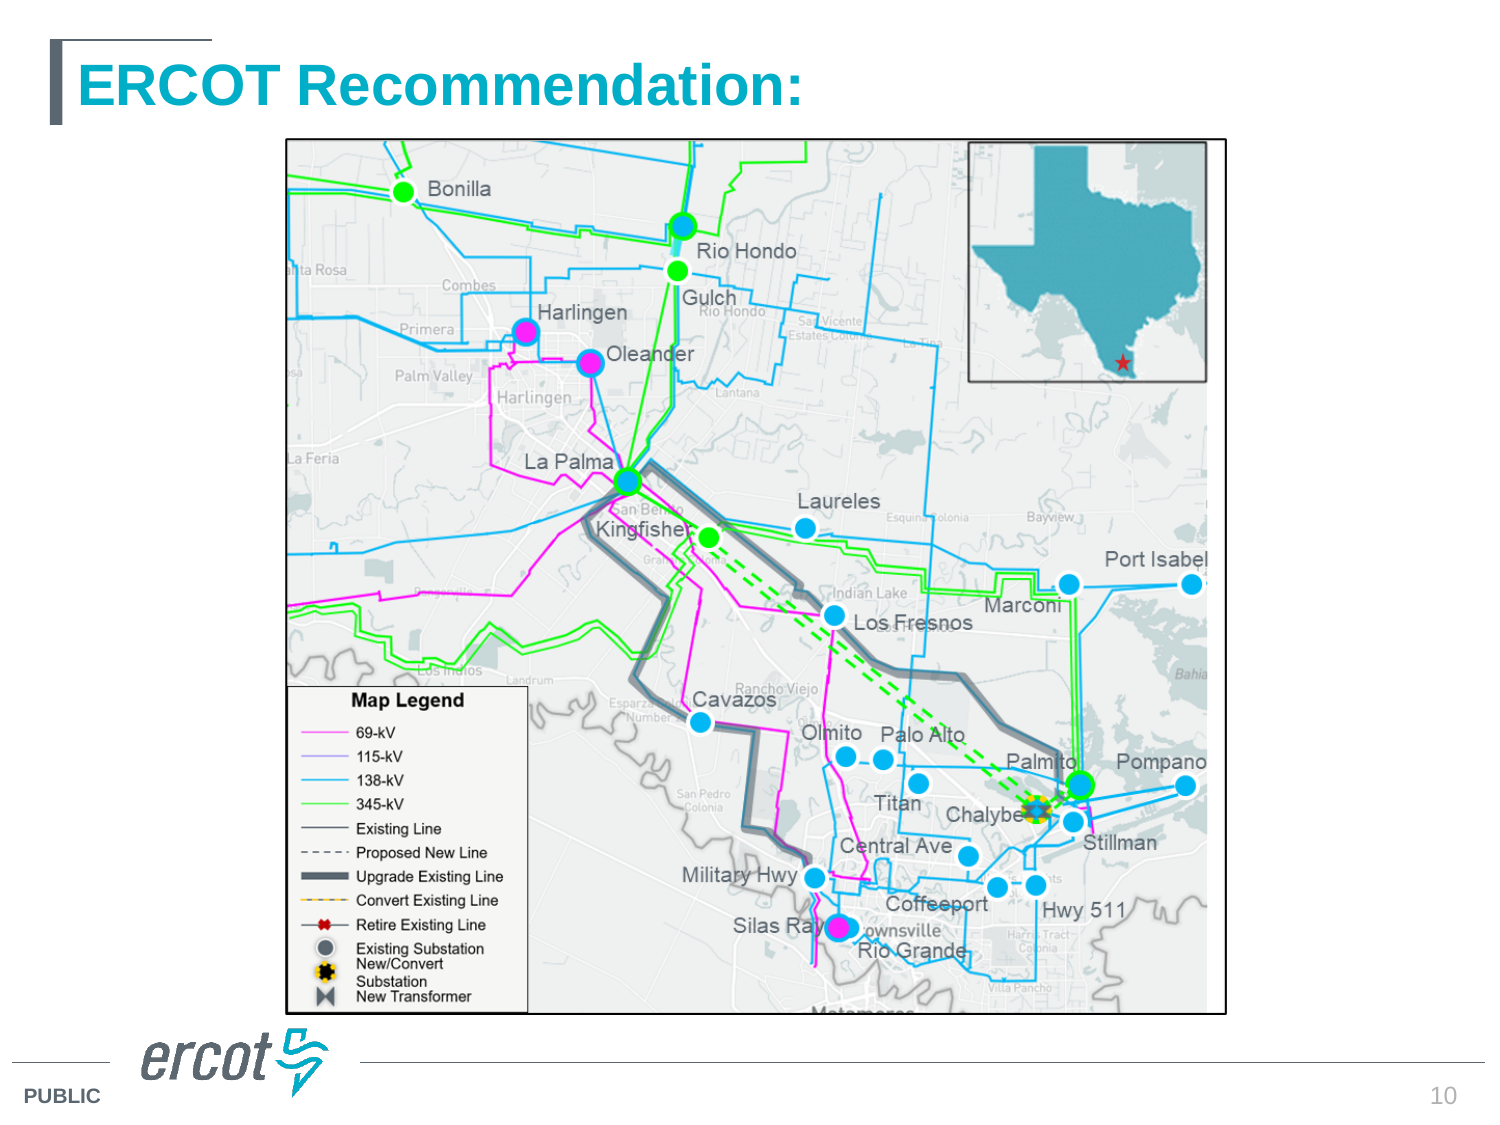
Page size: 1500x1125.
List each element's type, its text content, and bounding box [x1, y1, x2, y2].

picture [137, 1024, 332, 1100]
picture [285, 138, 1227, 1016]
title ERCOT Recommendation: [62, 39, 1450, 125]
slide_number 10 [1400, 1076, 1488, 1113]
